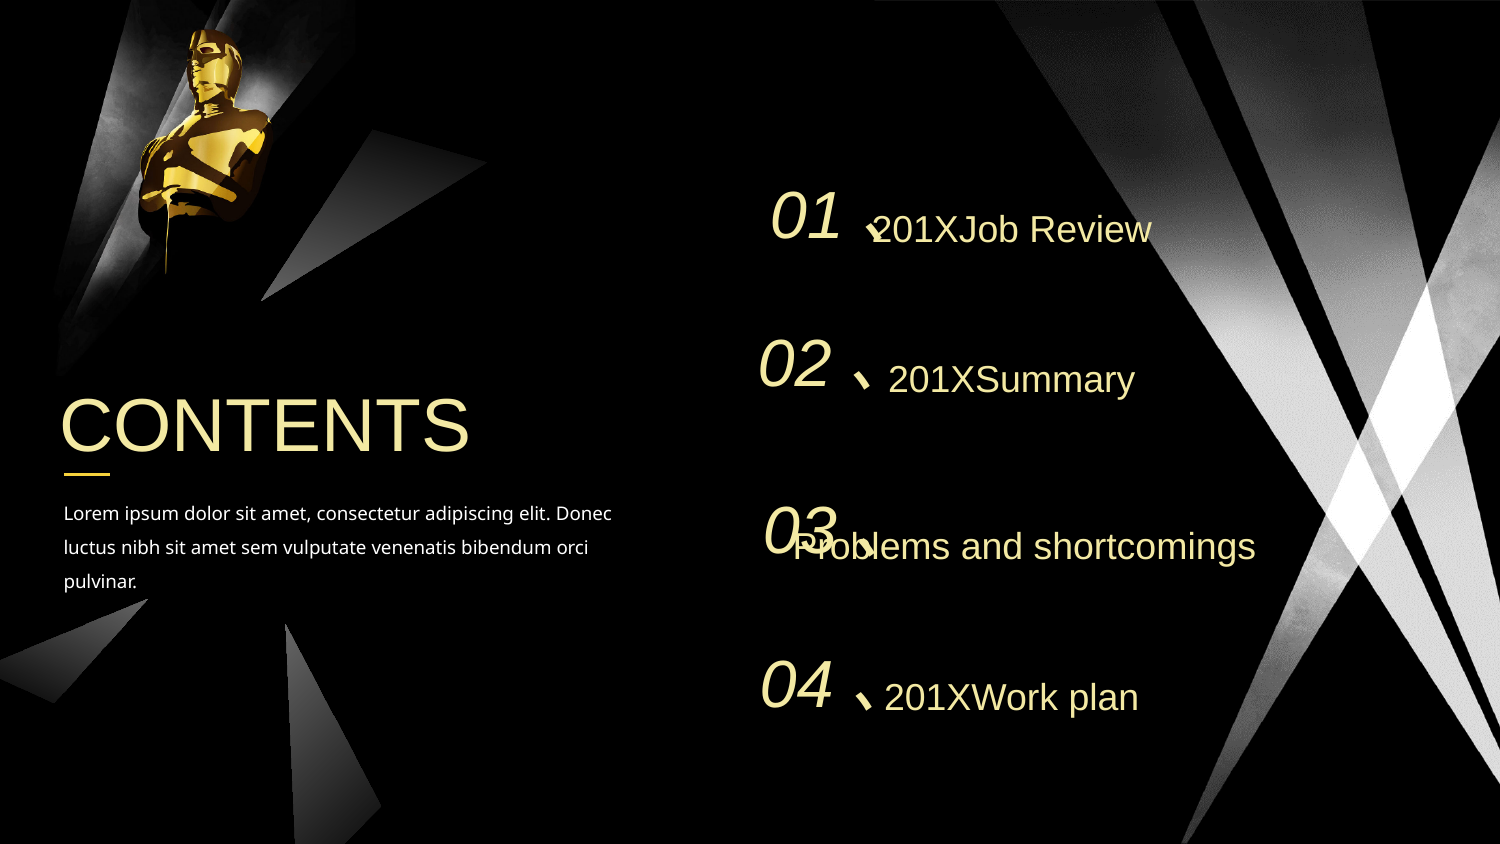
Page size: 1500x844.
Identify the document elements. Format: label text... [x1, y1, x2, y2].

text_box 01、 [755, 164, 942, 259]
text_box 02、 [743, 312, 930, 408]
text_box 04、 [744, 633, 931, 728]
text_box 03、 [748, 479, 935, 574]
text_box CONTENTS [44, 368, 487, 474]
picture [627, 0, 1500, 844]
picture [0, 0, 504, 376]
text_box [283, 623, 382, 844]
text_box Problems and shortcomings [777, 514, 1271, 575]
text_box Lorem ipsum dolor sit amet, consectetur adipiscing elit. Donec luctus nibh sit amet sem vulputate venenatis bibendum orci pulvinar. [48, 483, 657, 600]
text_box [259, 128, 489, 302]
text_box 201XSummary [930, 347, 1151, 408]
text_box 201XJob Review [942, 197, 1167, 258]
text_box [0, 597, 149, 704]
text_box 201XWork plan [931, 665, 1154, 725]
